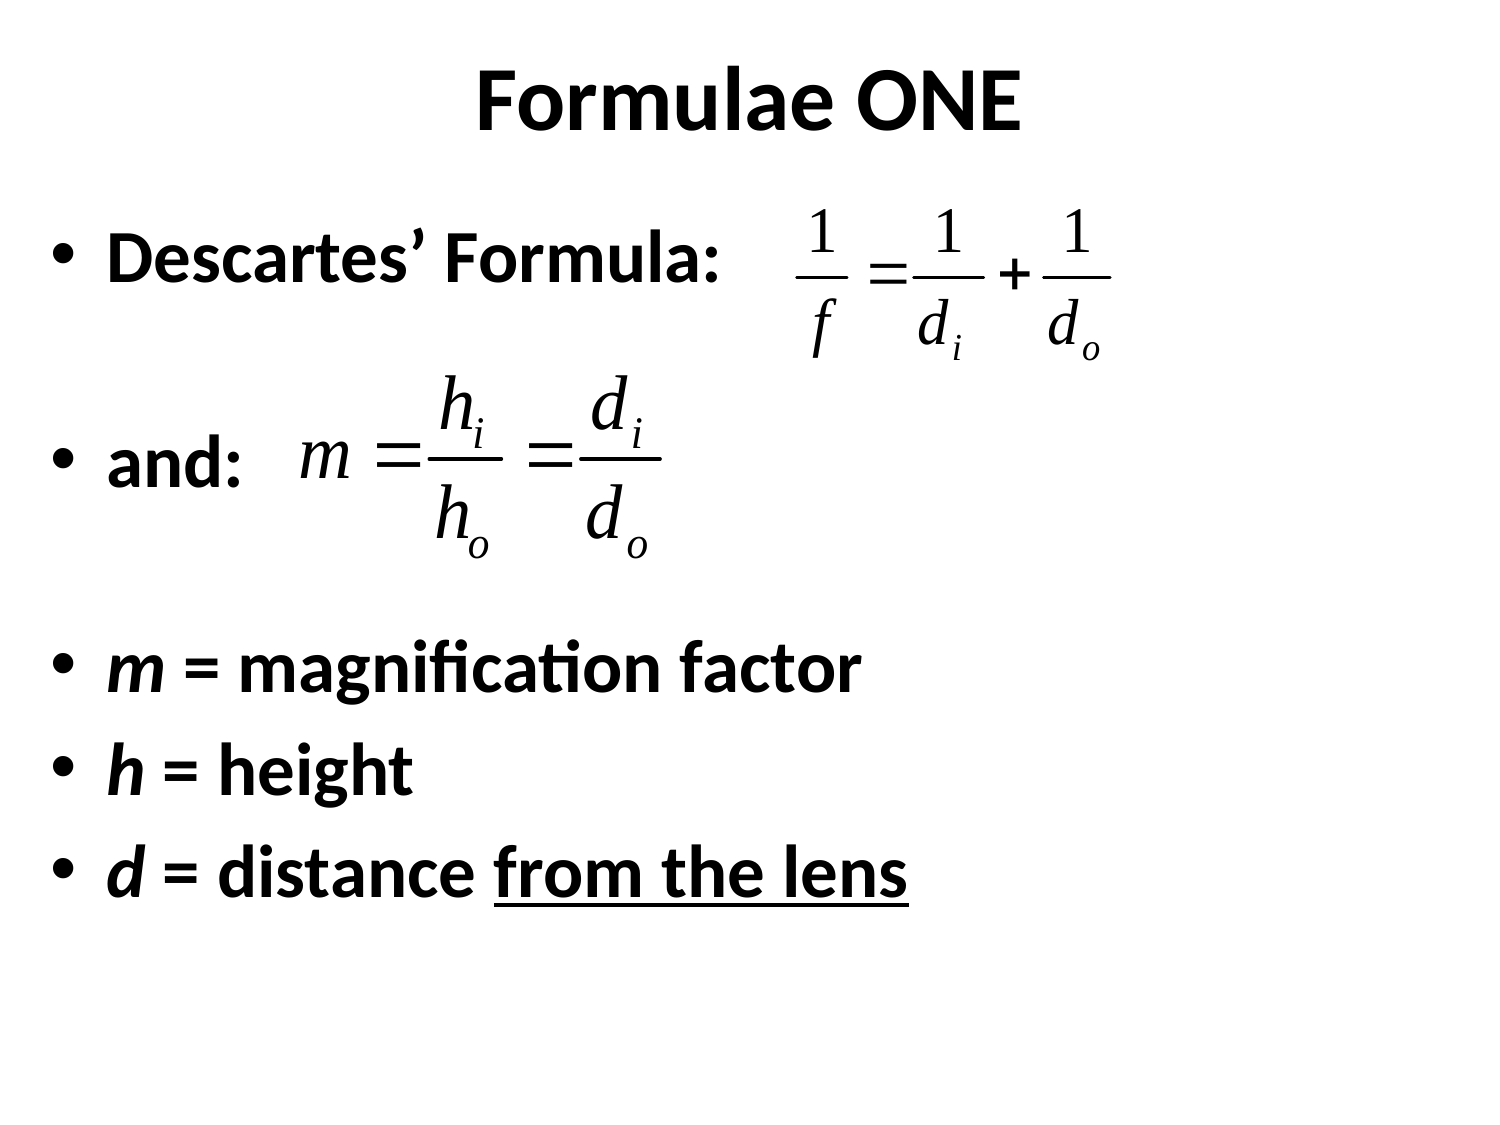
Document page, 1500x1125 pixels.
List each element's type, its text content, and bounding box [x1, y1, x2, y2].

list Descartes’ Formula: and: m = magnification factor h = height d = distance from the lens [35, 200, 1465, 1056]
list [785, 190, 1126, 376]
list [287, 355, 679, 576]
title Formulae ONE [75, 0, 1425, 188]
